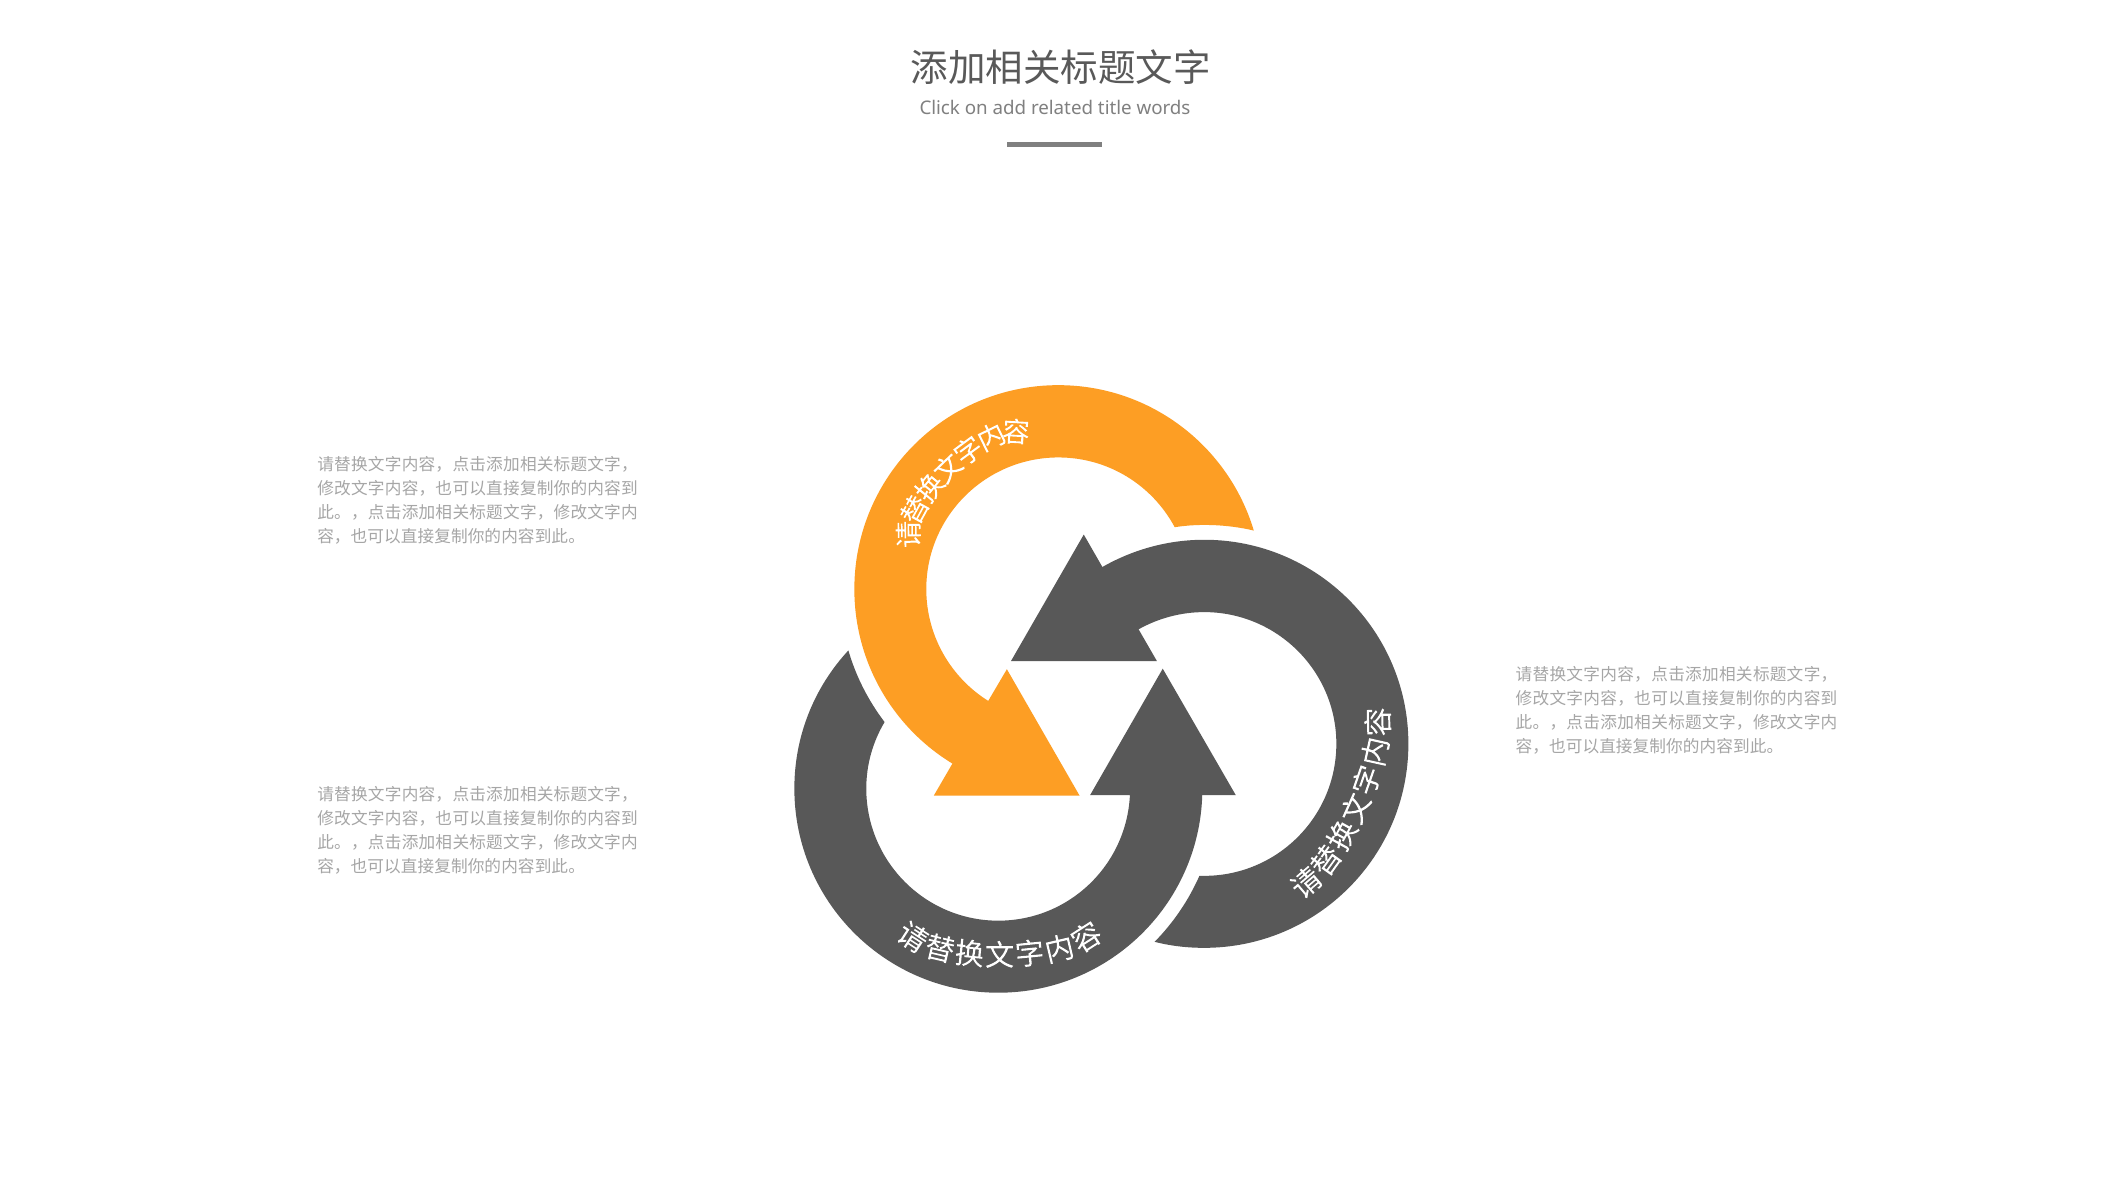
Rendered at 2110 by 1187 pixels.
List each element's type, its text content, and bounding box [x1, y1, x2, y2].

list 请替换文字内容，点击添加相关标题文字，修改文字内容，也可以直接复制你的内容到此。，点击添加相关标题文字，修改文字内容，也可以直接复制你的内容到此。 [317, 449, 639, 780]
list 请替换文字内容，点击添加相关标题文字，修改文字内容，也可以直接复制你的内容到此。，点击添加相关标题文字，修改文字内容，也可以直接复制你的内容到此。 [317, 780, 639, 1187]
text_box Click on add related title words [877, 89, 1232, 124]
text_box 添加相关标题文字 [877, 37, 1245, 95]
list 请替换文字内容，点击添加相关标题文字，修改文字内容，也可以直接复制你的内容到此。，点击添加相关标题文字，修改文字内容，也可以直接复制你的内容到此。 [1515, 659, 1838, 1187]
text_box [794, 385, 1409, 993]
